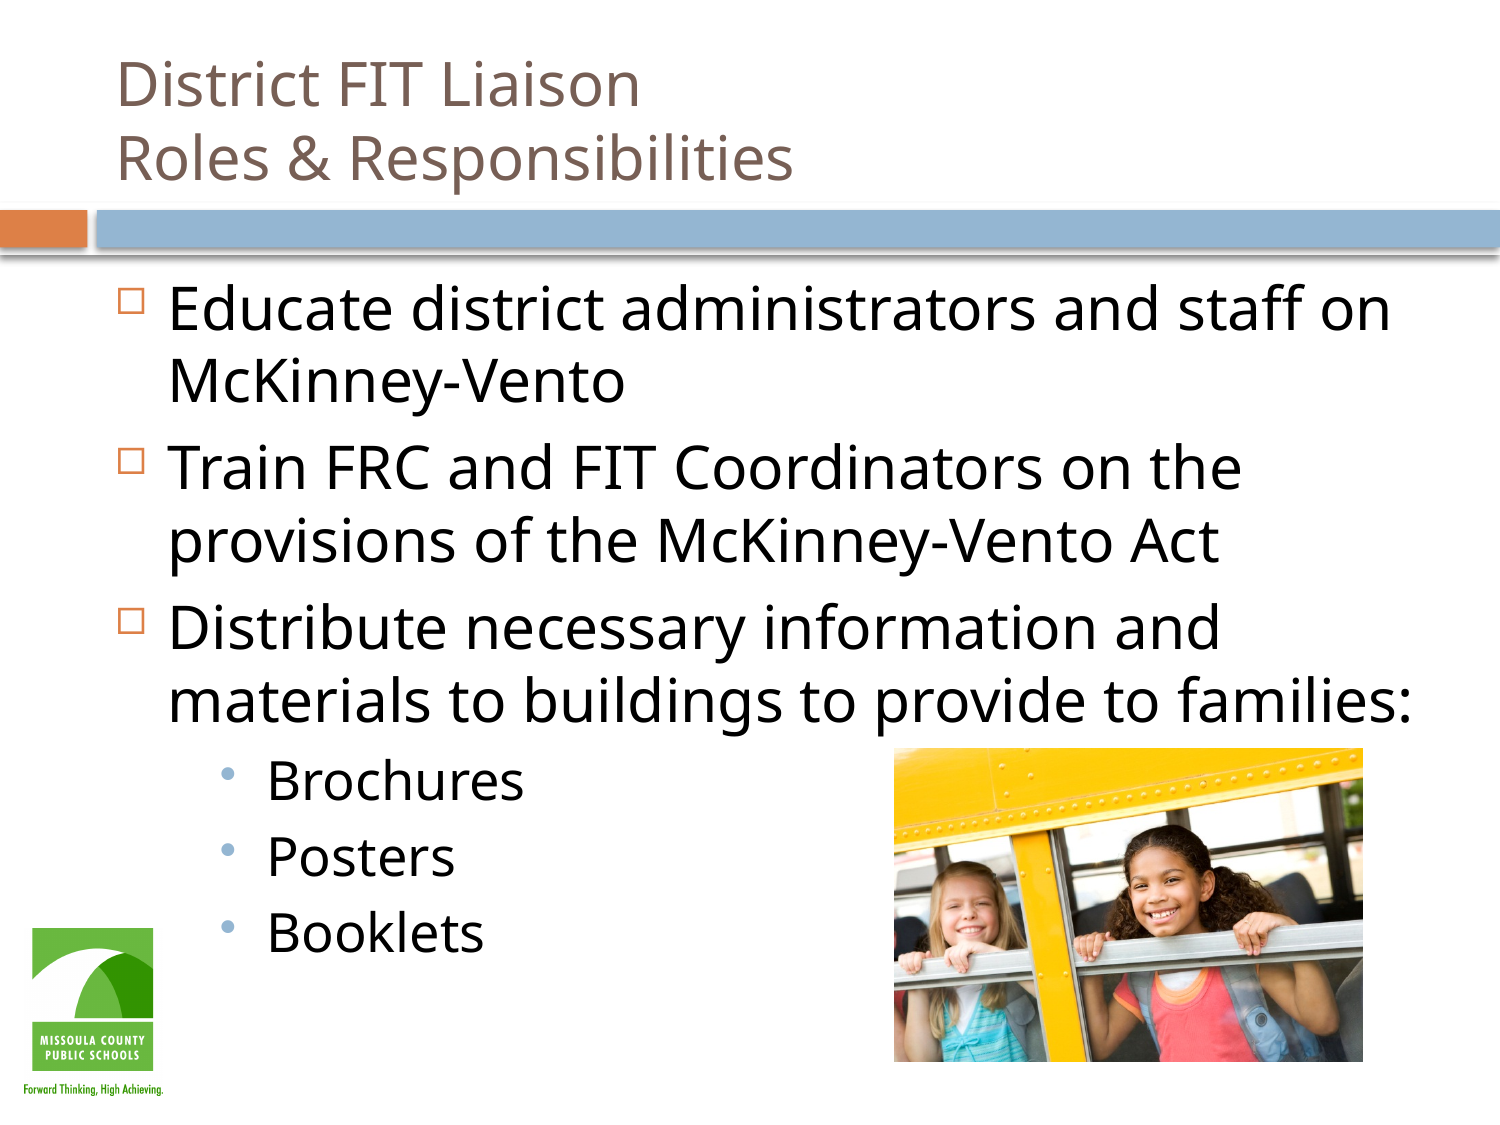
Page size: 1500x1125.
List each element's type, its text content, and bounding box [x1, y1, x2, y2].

picture [894, 748, 1363, 1062]
title District FIT Liaison Roles & Responsibilities [100, 37, 1438, 200]
list Educate district administrators and staff on McKinney-Vento Train FRC and FIT Coordinators on the provisions of the McKinney-Vento Act Distribute necessary information and materials to buildings to provide to families: Brochures Posters Booklets [100, 262, 1438, 1000]
picture [24, 927, 163, 1097]
